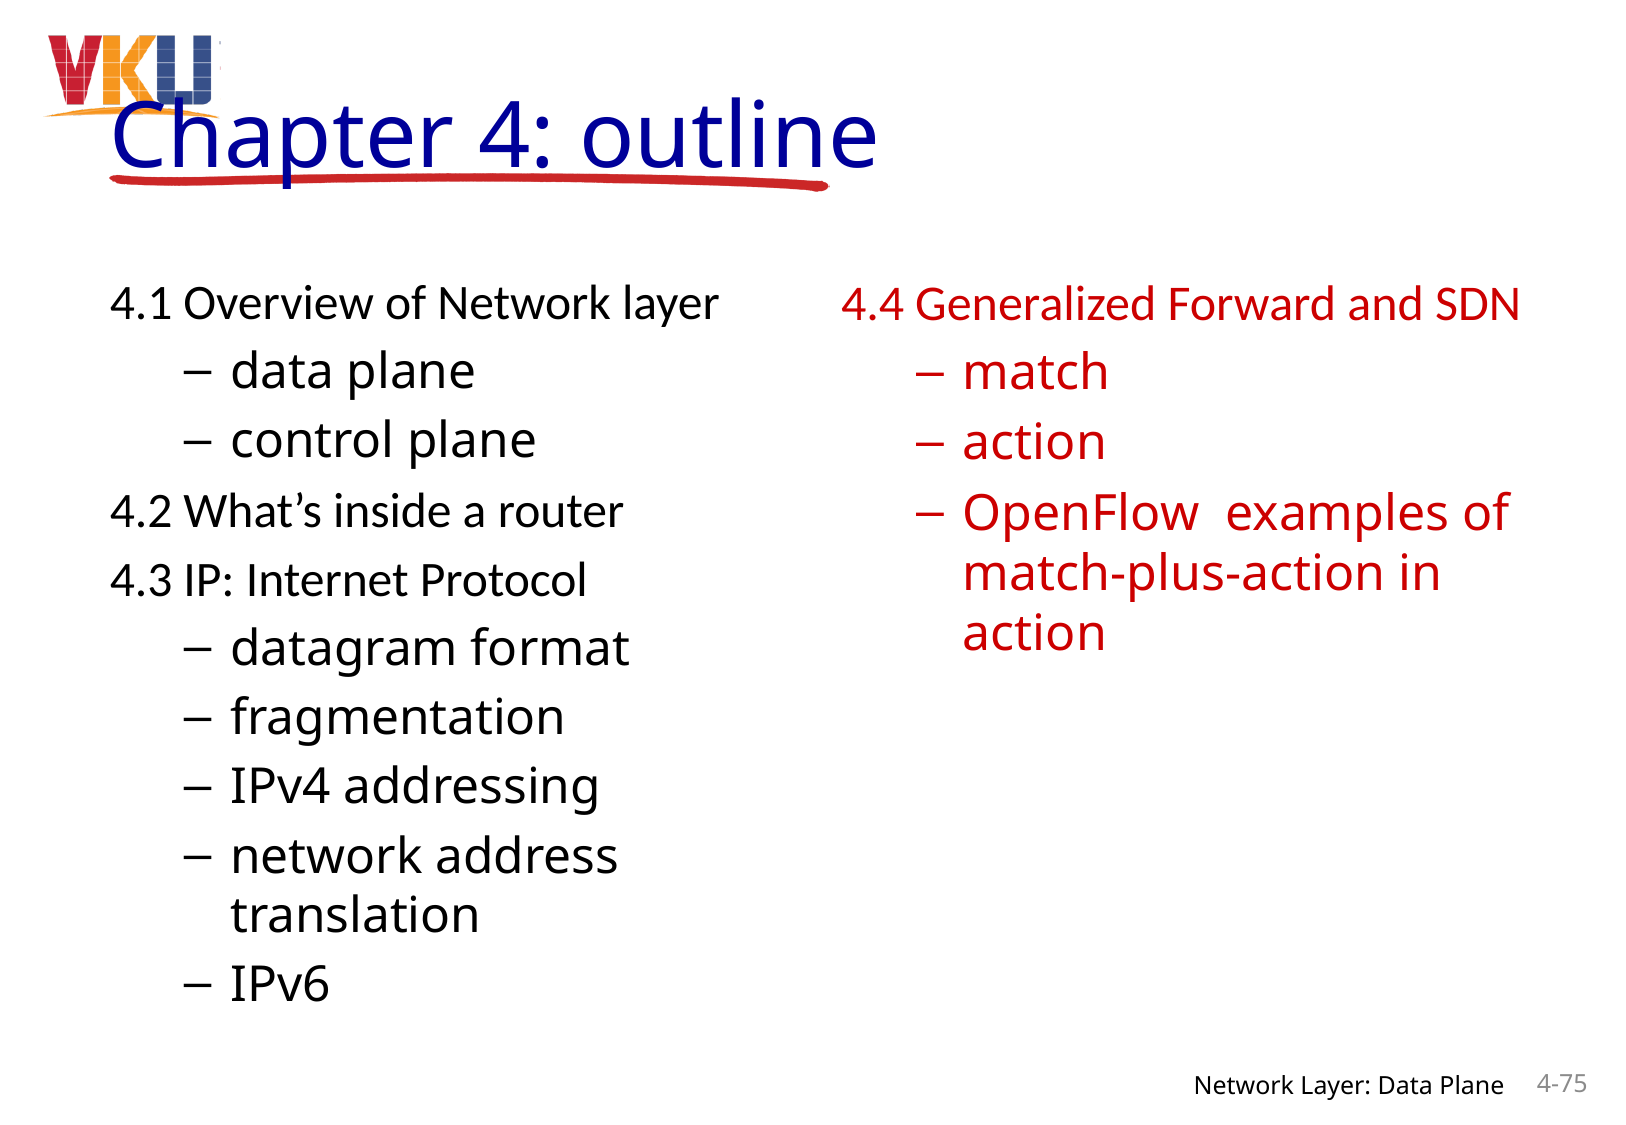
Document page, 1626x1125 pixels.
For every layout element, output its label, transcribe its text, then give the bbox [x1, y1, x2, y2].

picture [106, 167, 839, 197]
text_box Chapter 4: outline [94, 37, 1476, 225]
footer Network Layer: Data Plane [1132, 1062, 1502, 1102]
list 4.4 Generalized Forward and SDN match action OpenFlow examples of match-plus-action in action [826, 262, 1544, 1005]
list 4.1 Overview of Network layer data plane control plane 4.2 What’s inside a router 4.3 IP: Internet Protocol datagram format fragmentation IPv4 addressing network address translation IPv6 [94, 262, 785, 1025]
slide_number 4-75 [1502, 1062, 1603, 1107]
picture [32, 21, 228, 129]
